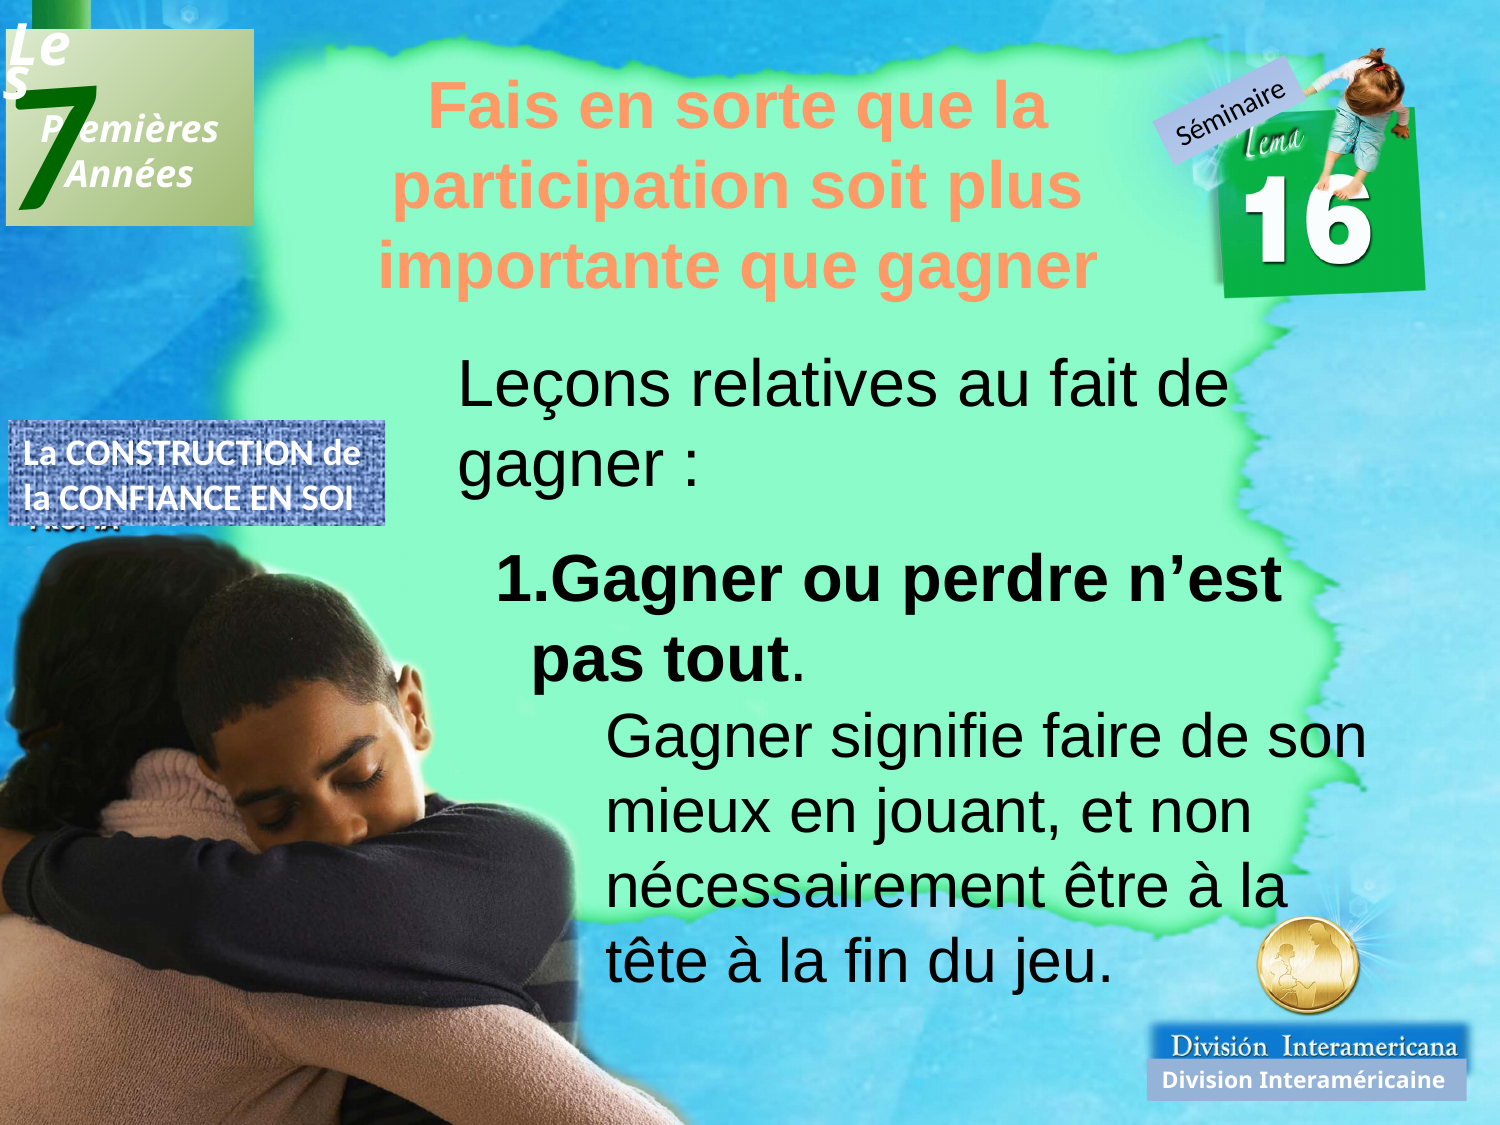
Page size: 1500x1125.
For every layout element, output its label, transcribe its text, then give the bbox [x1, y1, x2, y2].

text_box Leçons relatives au fait de gagner : Gagner ou perdre n’est pas tout. Gagner signifie faire de son mieux en jouant, et non nécessairement être à la tête à la fin du jeu. [442, 332, 1412, 1003]
text_box La CONSTRUCTION de la CONFIANCE EN SOI [8, 420, 386, 526]
text_box Division Interaméricaine [1146, 1058, 1467, 1101]
text_box Fais en sorte que la participation soit plus importante que gagner [253, 54, 1223, 310]
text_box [0, 17, 255, 256]
text_box Séminaire [1152, 54, 1307, 166]
picture [0, 0, 1500, 1125]
